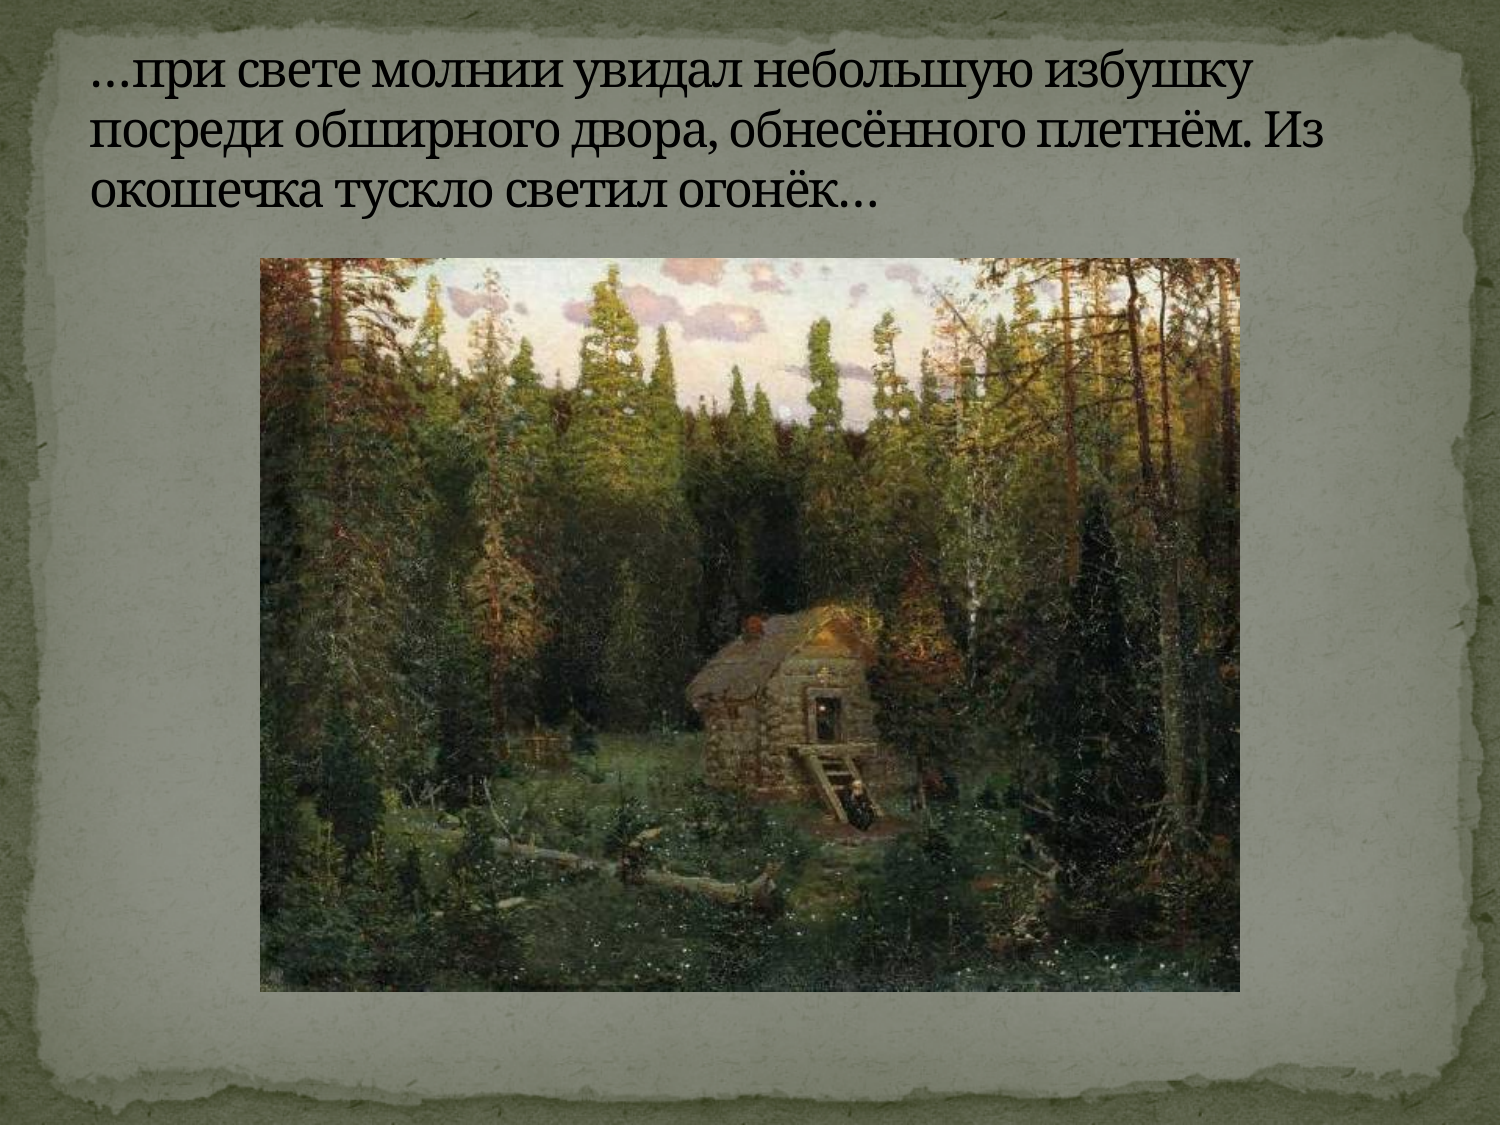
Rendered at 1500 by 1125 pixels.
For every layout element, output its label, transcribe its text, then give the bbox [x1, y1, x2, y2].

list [262, 260, 1239, 991]
title …при свете молнии увидал небольшую избушку посреди обширного двора, обнесённого плетнём. Из окошечка тускло светил огонёк… [74, 24, 1425, 225]
